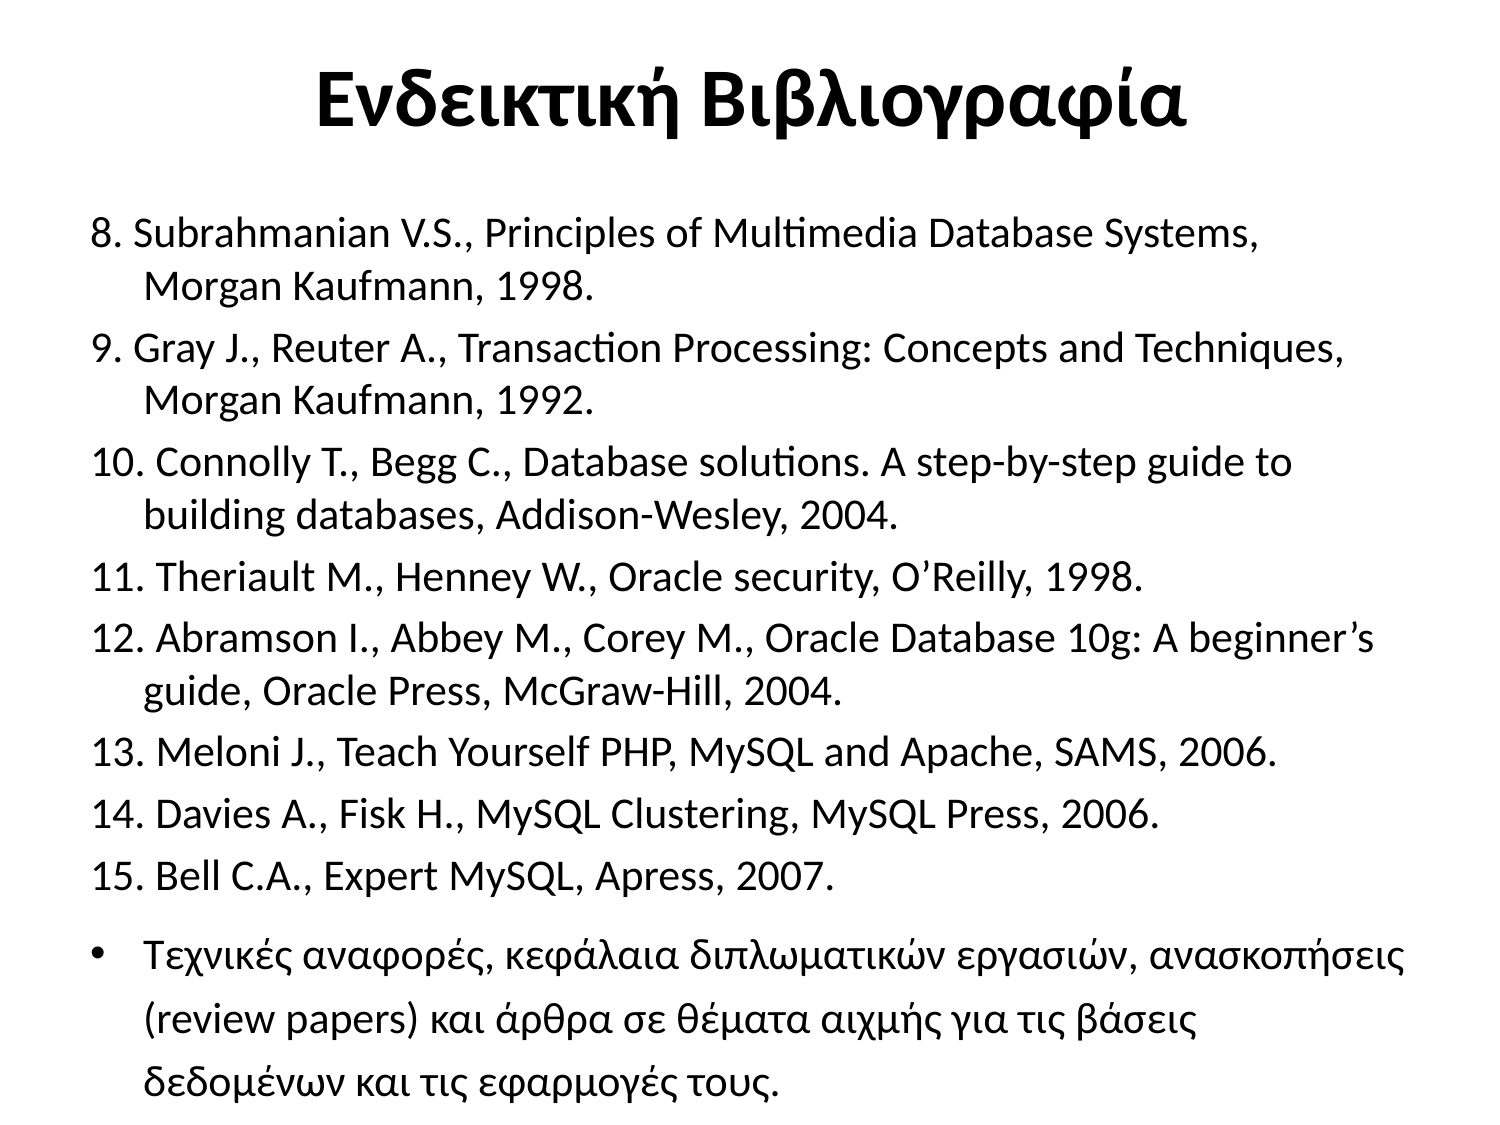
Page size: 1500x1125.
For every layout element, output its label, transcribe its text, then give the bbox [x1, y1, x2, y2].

title Ενδεικτική Βιβλιογραφία [76, 19, 1427, 169]
list 8. Subrahmanian V.S., Principles of Multimedia Database Systems, Morgan Kaufmann, 1998. 9. Gray J., Reuter A., Transaction Processing: Concepts and Techniques, Morgan Kaufmann, 1992. 10. Connolly T., Begg C., Database solutions. A step-by-step guide to building databases, Addison-Wesley, 2004. 11. Theriault M., Henney W., Oracle security, O’Reilly, 1998. 12. Abramson I., Abbey M., Corey M., Oracle Database 10g: A beginner’s guide, Oracle Press, McGraw-Hill, 2004. 13. Meloni J., Teach Yourself PHP, MySQL and Apache, SAMS, 2006. 14. Davies A., Fisk H., MySQL Clustering, MySQL Press, 2006. 15. Bell C.A., Expert MySQL, Apress, 2007. Τεχνικές αναφορές, κεφάλαια διπλωματικών εργασιών, ανασκοπήσεις (review papers) και άρθρα σε θέματα αιχμής για τις βάσεις δεδομένων και τις εφαρμογές τους. [75, 196, 1425, 1125]
